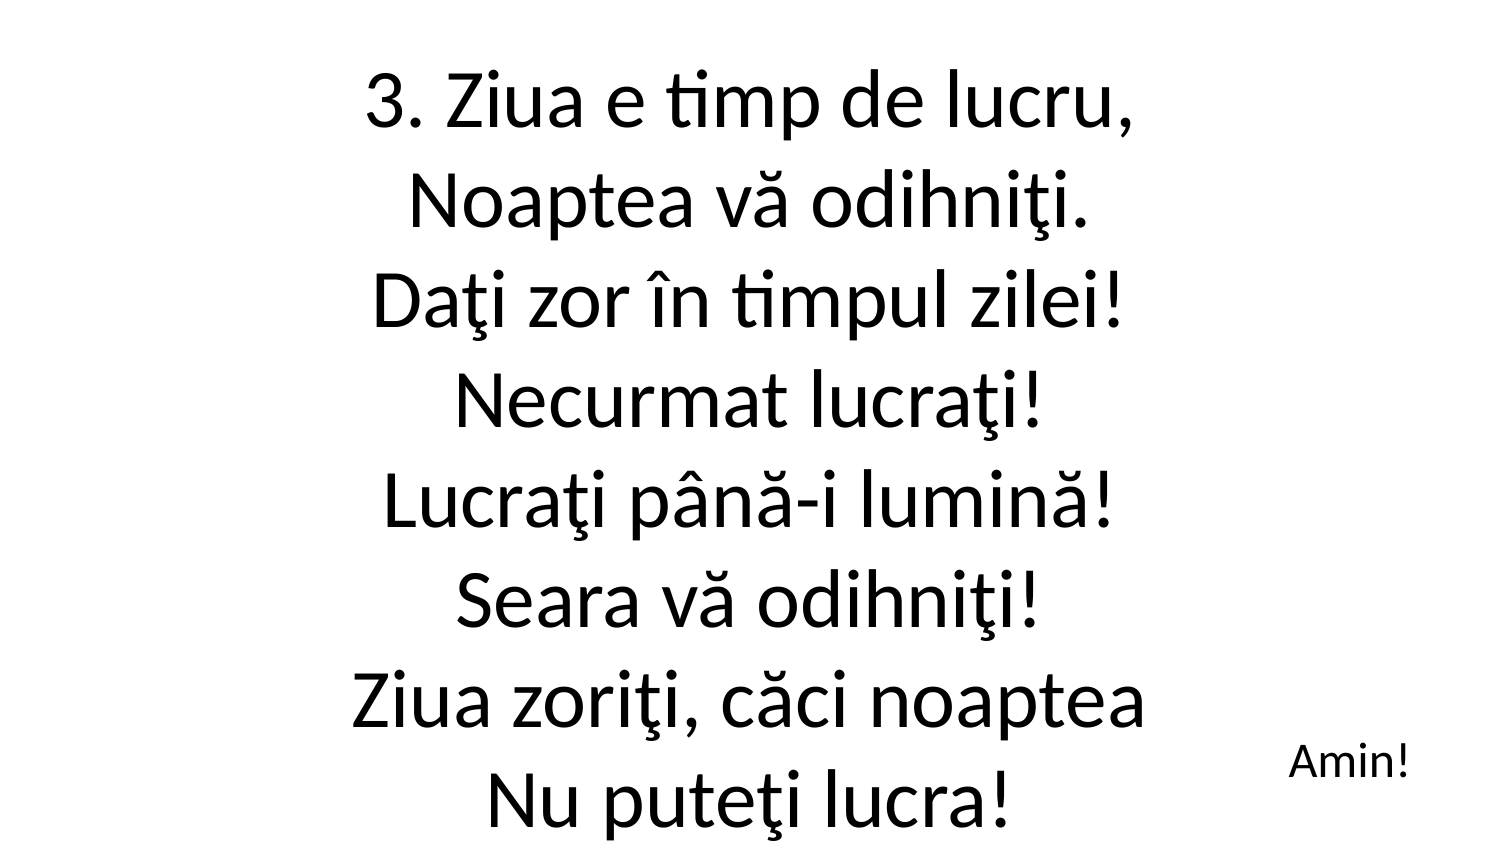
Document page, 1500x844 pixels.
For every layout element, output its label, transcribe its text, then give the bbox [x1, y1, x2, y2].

text_box Amin! [1273, 674, 1427, 795]
text_box 3. Ziua e timp de lucru, Noaptea vă odihniţi. Daţi zor în timpul zilei! Necurmat lucraţi! Lucraţi până-i lumină! Seara vă odihniţi! Ziua zoriţi, căci noaptea Nu puteţi lucra! [336, 0, 1164, 844]
